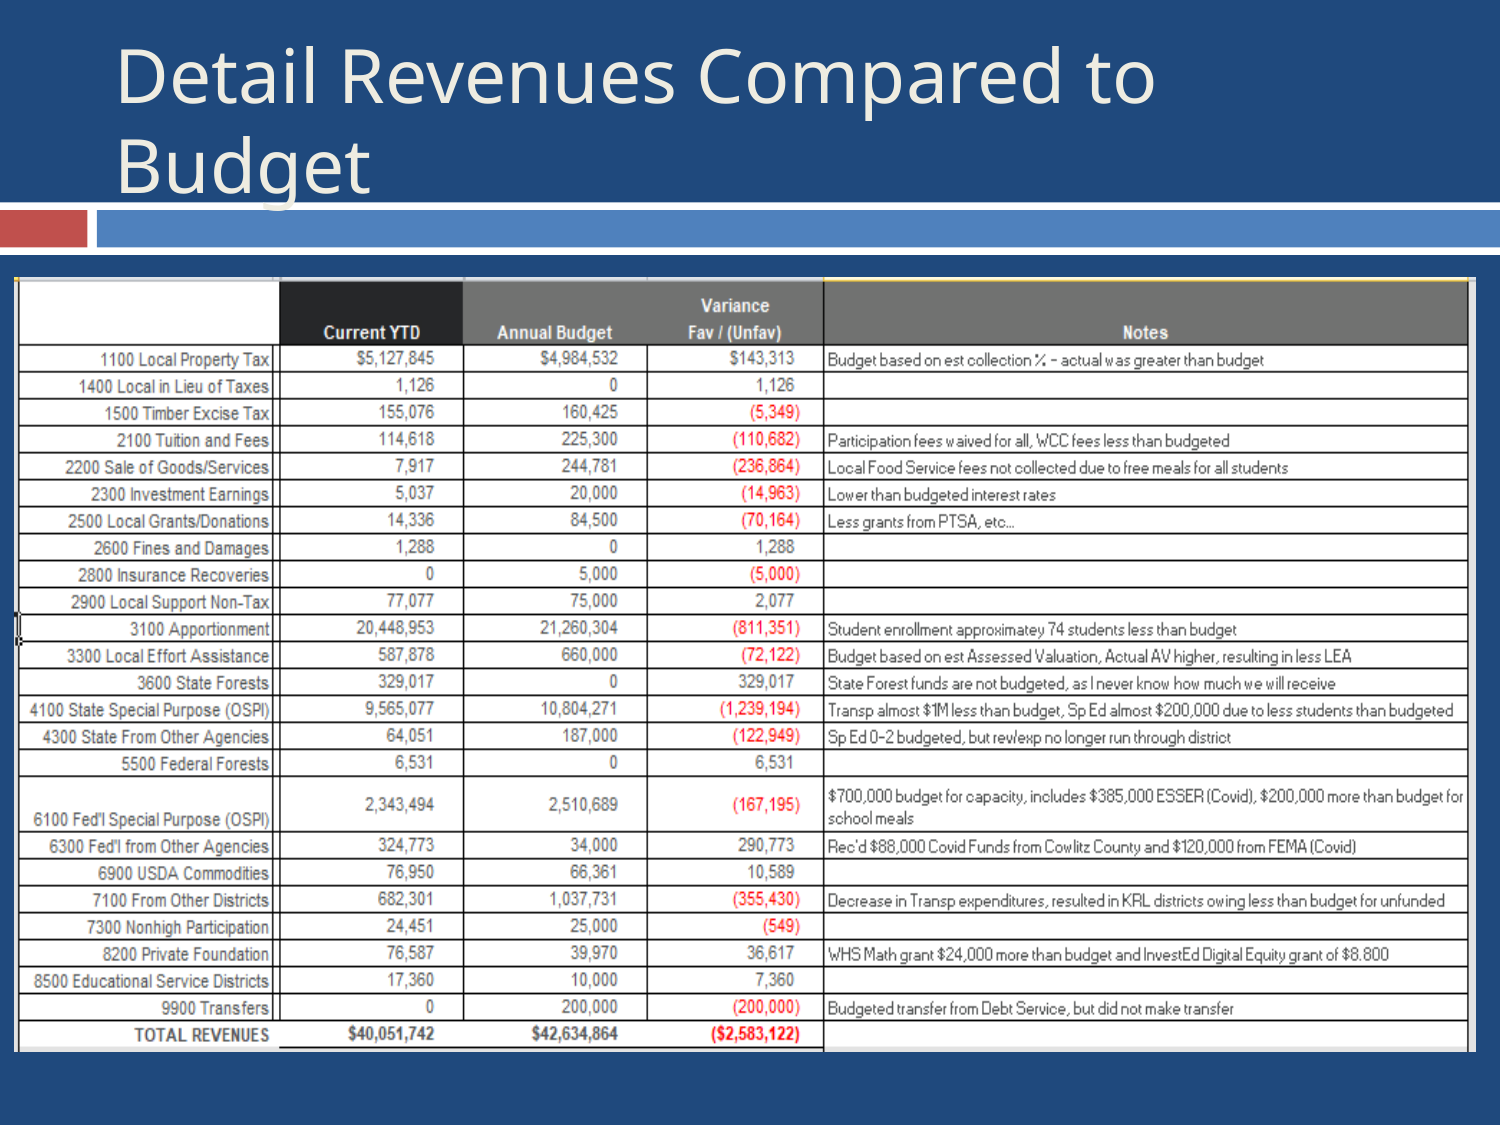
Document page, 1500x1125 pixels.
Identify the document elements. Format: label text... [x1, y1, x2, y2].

picture [14, 276, 1476, 1053]
title Detail Revenues Compared to Budget [99, 37, 1438, 200]
